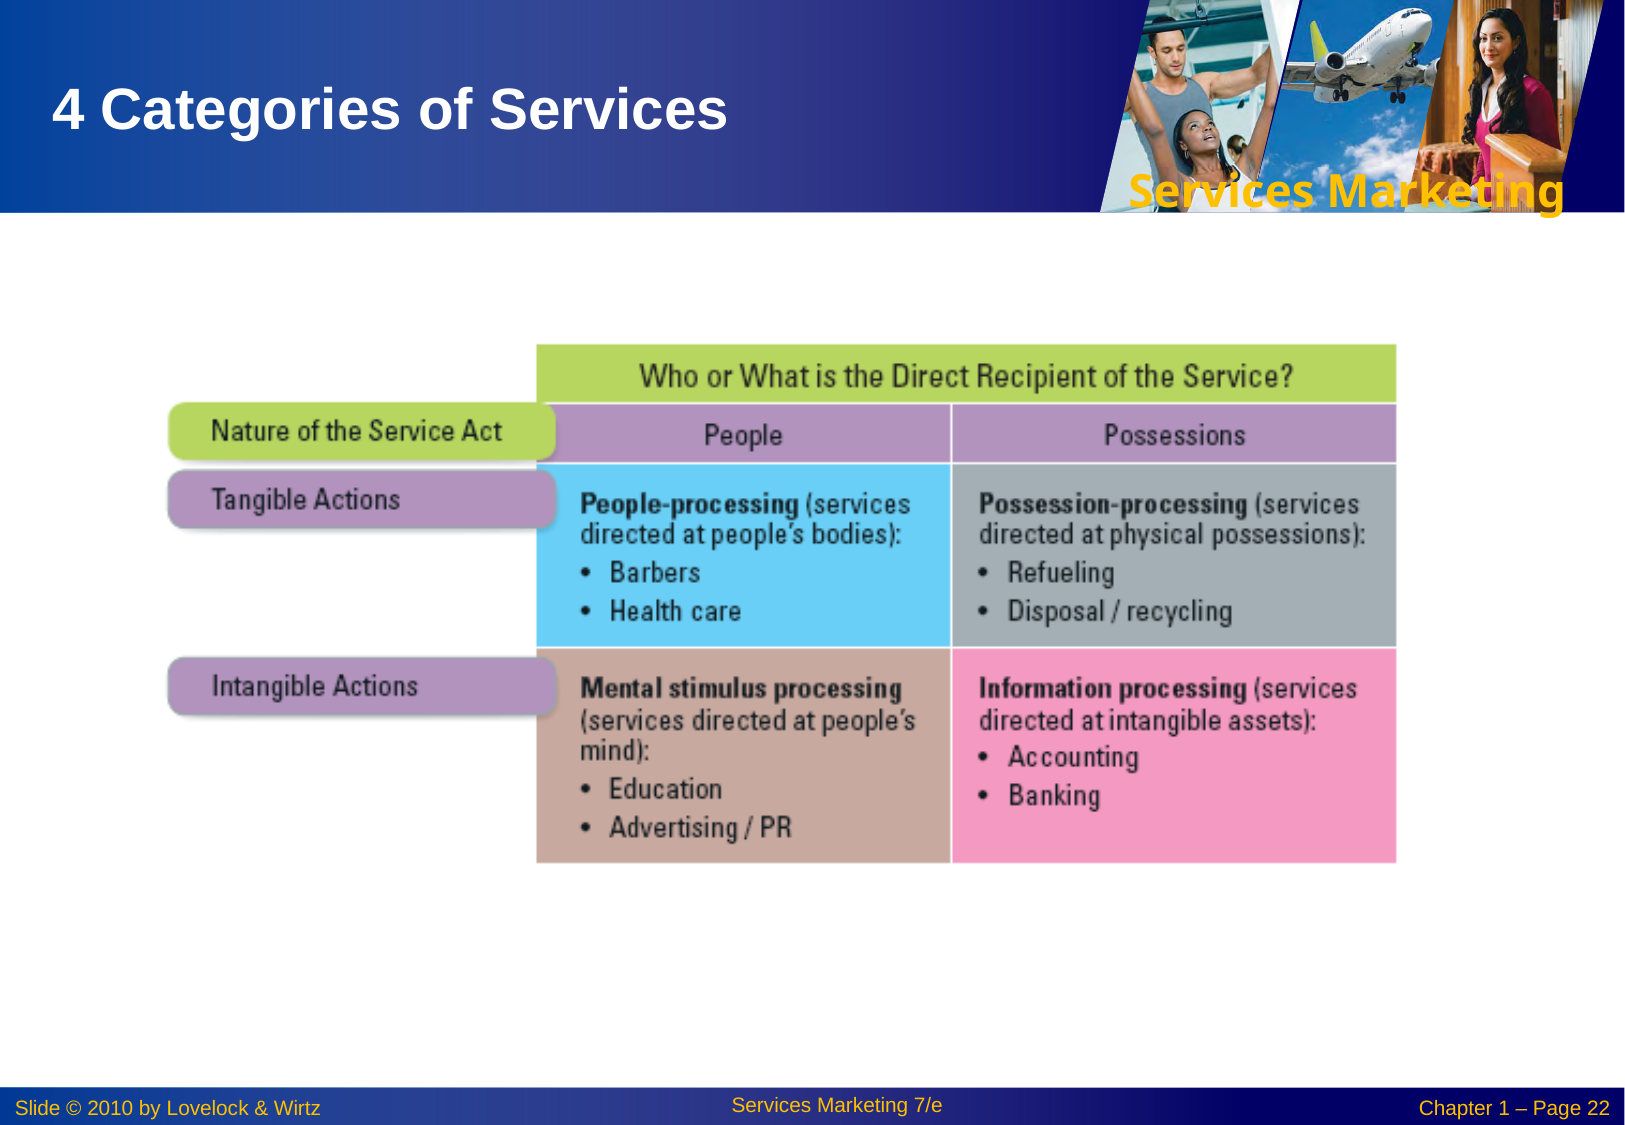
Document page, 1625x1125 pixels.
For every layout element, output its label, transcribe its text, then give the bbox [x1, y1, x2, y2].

picture [1100, 0, 1604, 213]
title 4 Categories of Services [36, 37, 1088, 176]
picture [149, 287, 1429, 901]
picture [1546, 187, 1556, 202]
picture [1162, 186, 1172, 192]
